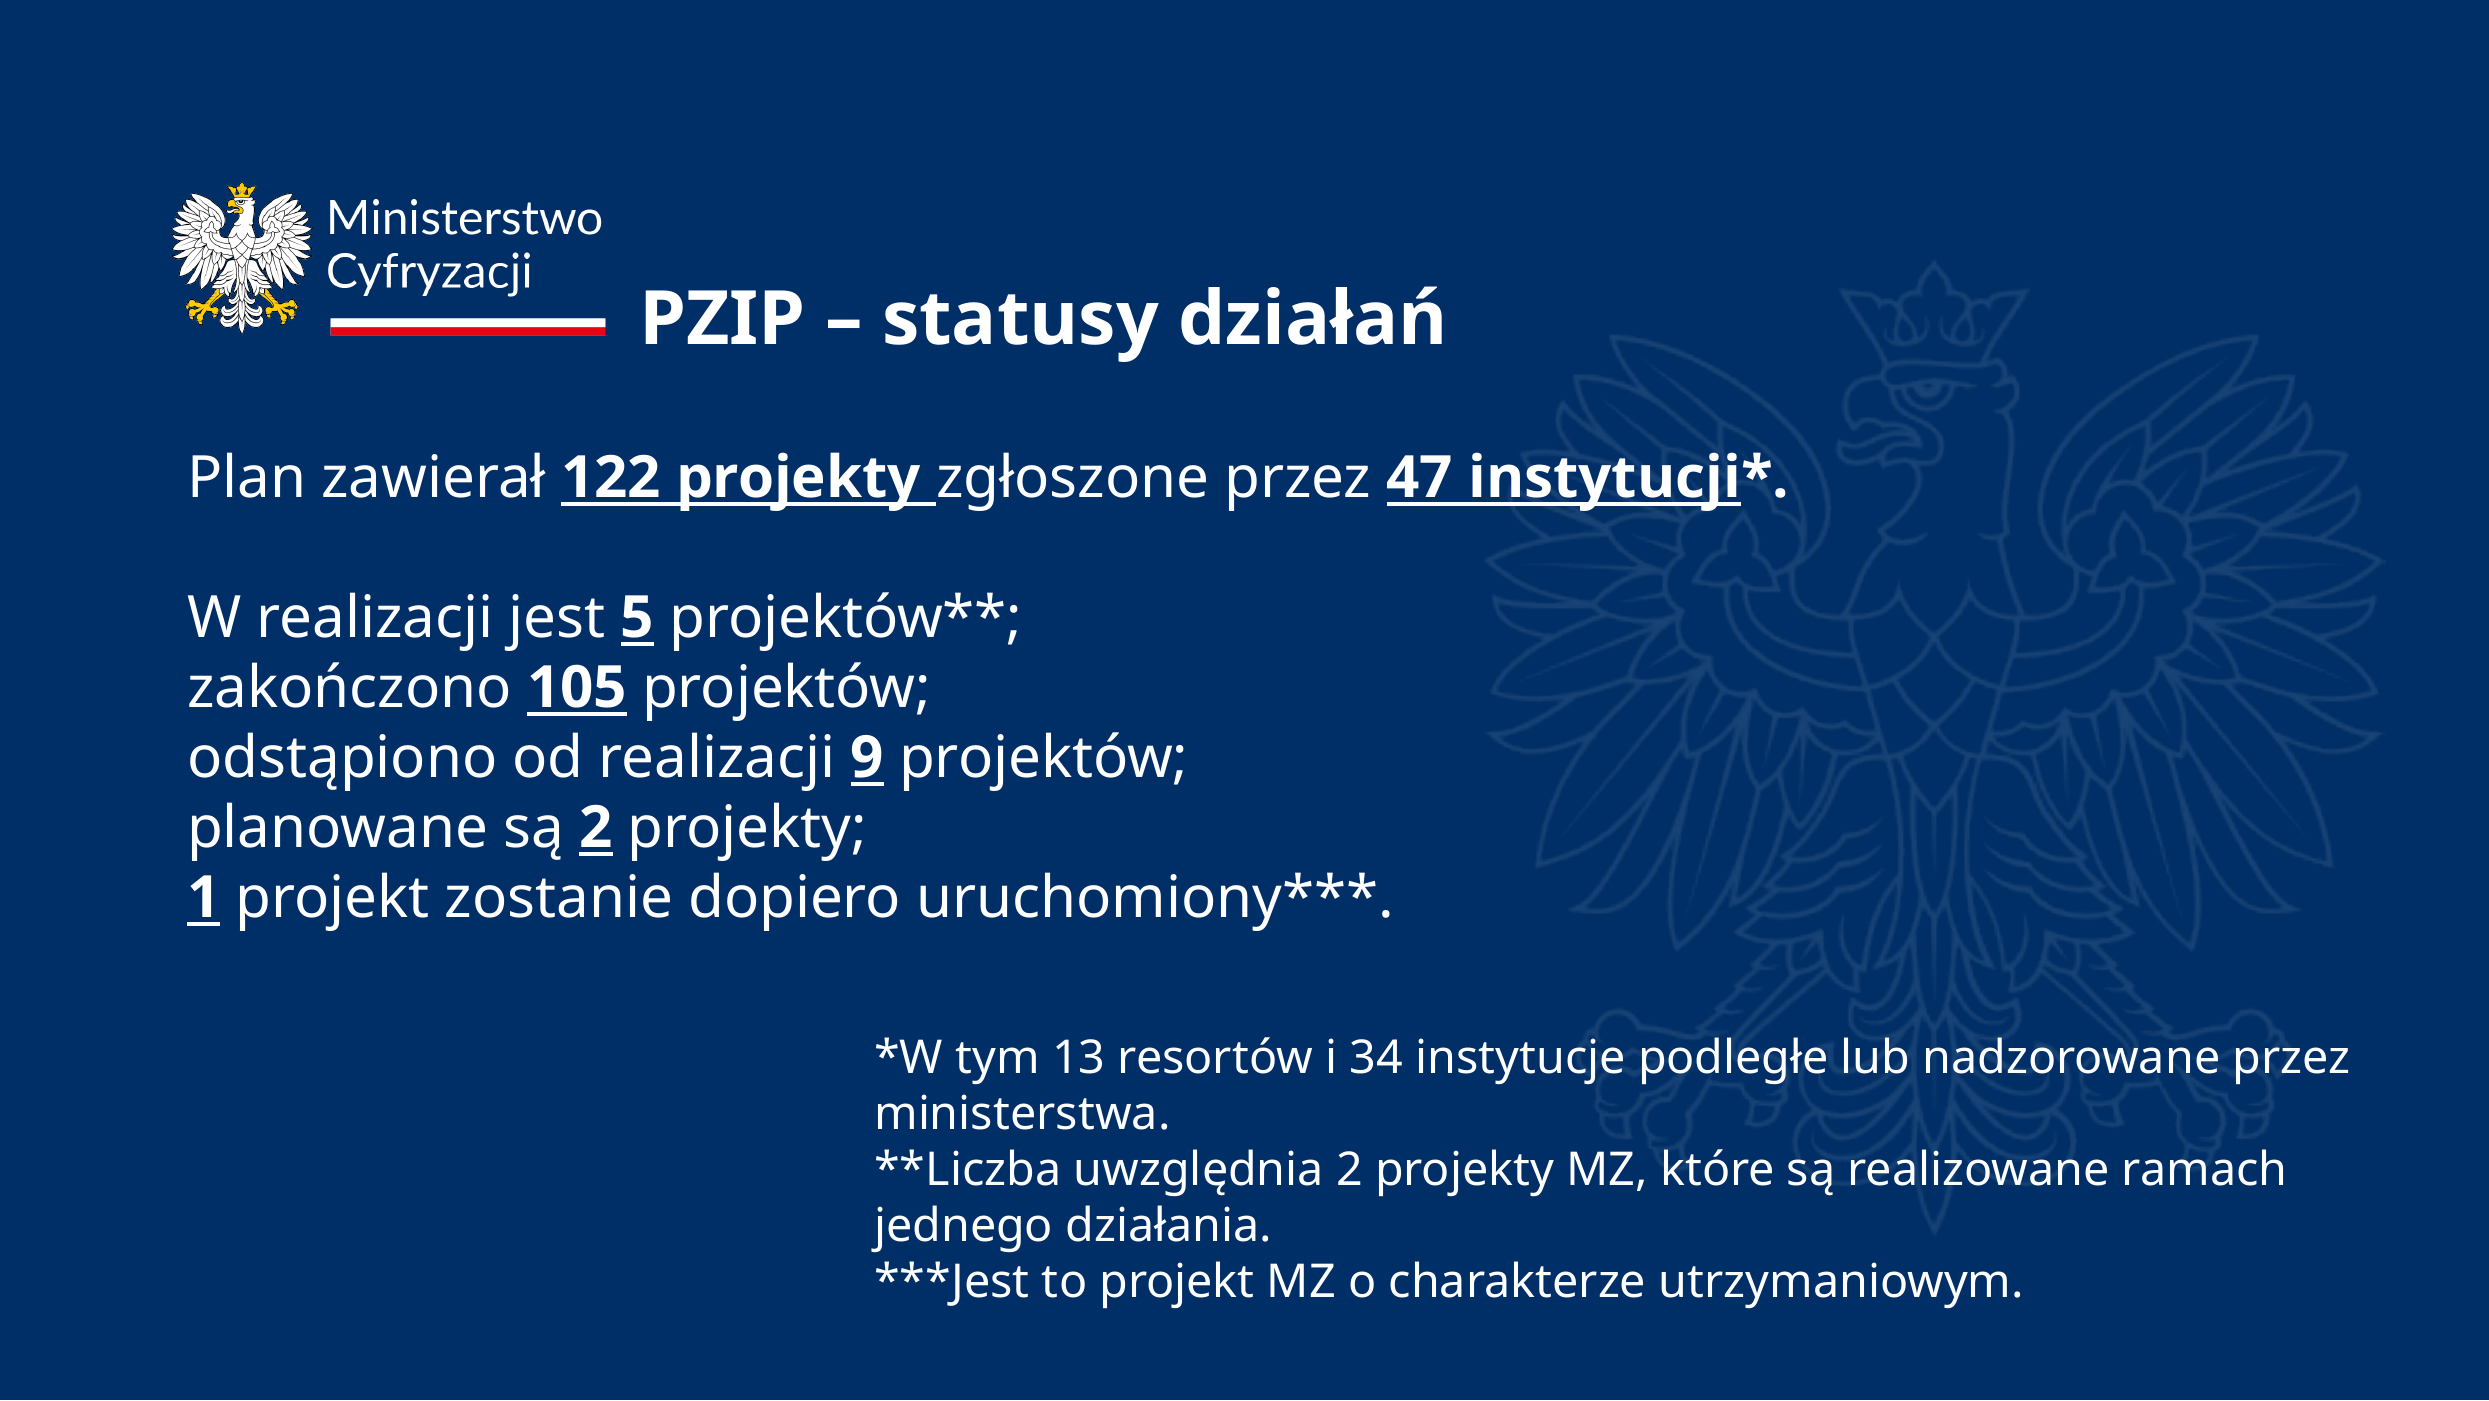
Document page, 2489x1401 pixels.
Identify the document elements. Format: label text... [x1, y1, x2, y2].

picture [1484, 259, 2386, 1019]
text_box Plan zawierał 122 projekty zgłoszone przez 47 instytucji*. W realizacji jest 5 projektów**; zakończono 105 projektów; odstąpiono od realizacji 9 projektów; planowane są 2 projekty; 1 projekt zostanie dopiero uruchomiony***. [172, 431, 2353, 937]
picture [135, 145, 641, 371]
text_box *W tym 13 resortów i 34 instytucje podległe lub nadzorowane przez ministerstwa. **Liczba uwzględnia 2 projekty MZ, które są realizowane ramach jednego działania. ***Jest to projekt MZ o charakterze utrzymaniowym. [711, 1019, 2404, 1315]
title PZIP – statusy działań [640, 248, 2329, 431]
